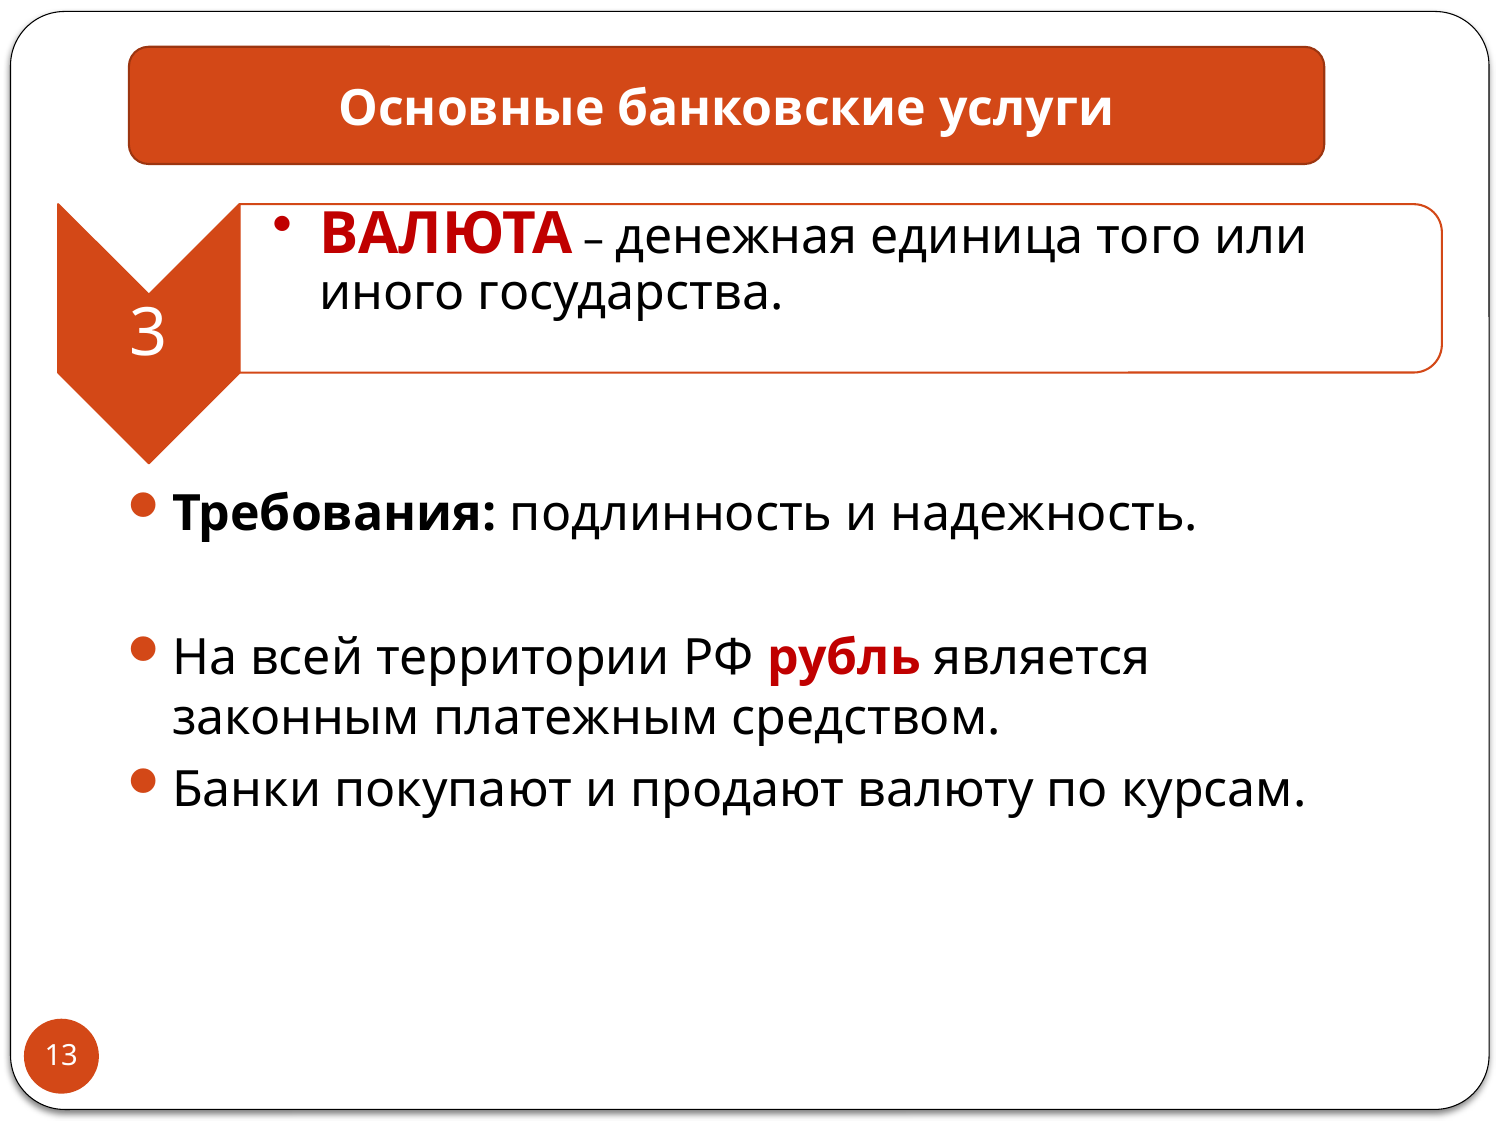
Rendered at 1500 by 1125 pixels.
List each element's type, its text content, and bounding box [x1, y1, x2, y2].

text_box Основные банковские услуги [127, 45, 1326, 166]
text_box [57, 203, 1443, 464]
slide_number 13 [23, 1018, 99, 1094]
list Требования: подлинность и надежность. На всей территории РФ рубль является законным платежным средством. Банки покупают и продают валюту по курсам. [112, 473, 1388, 875]
